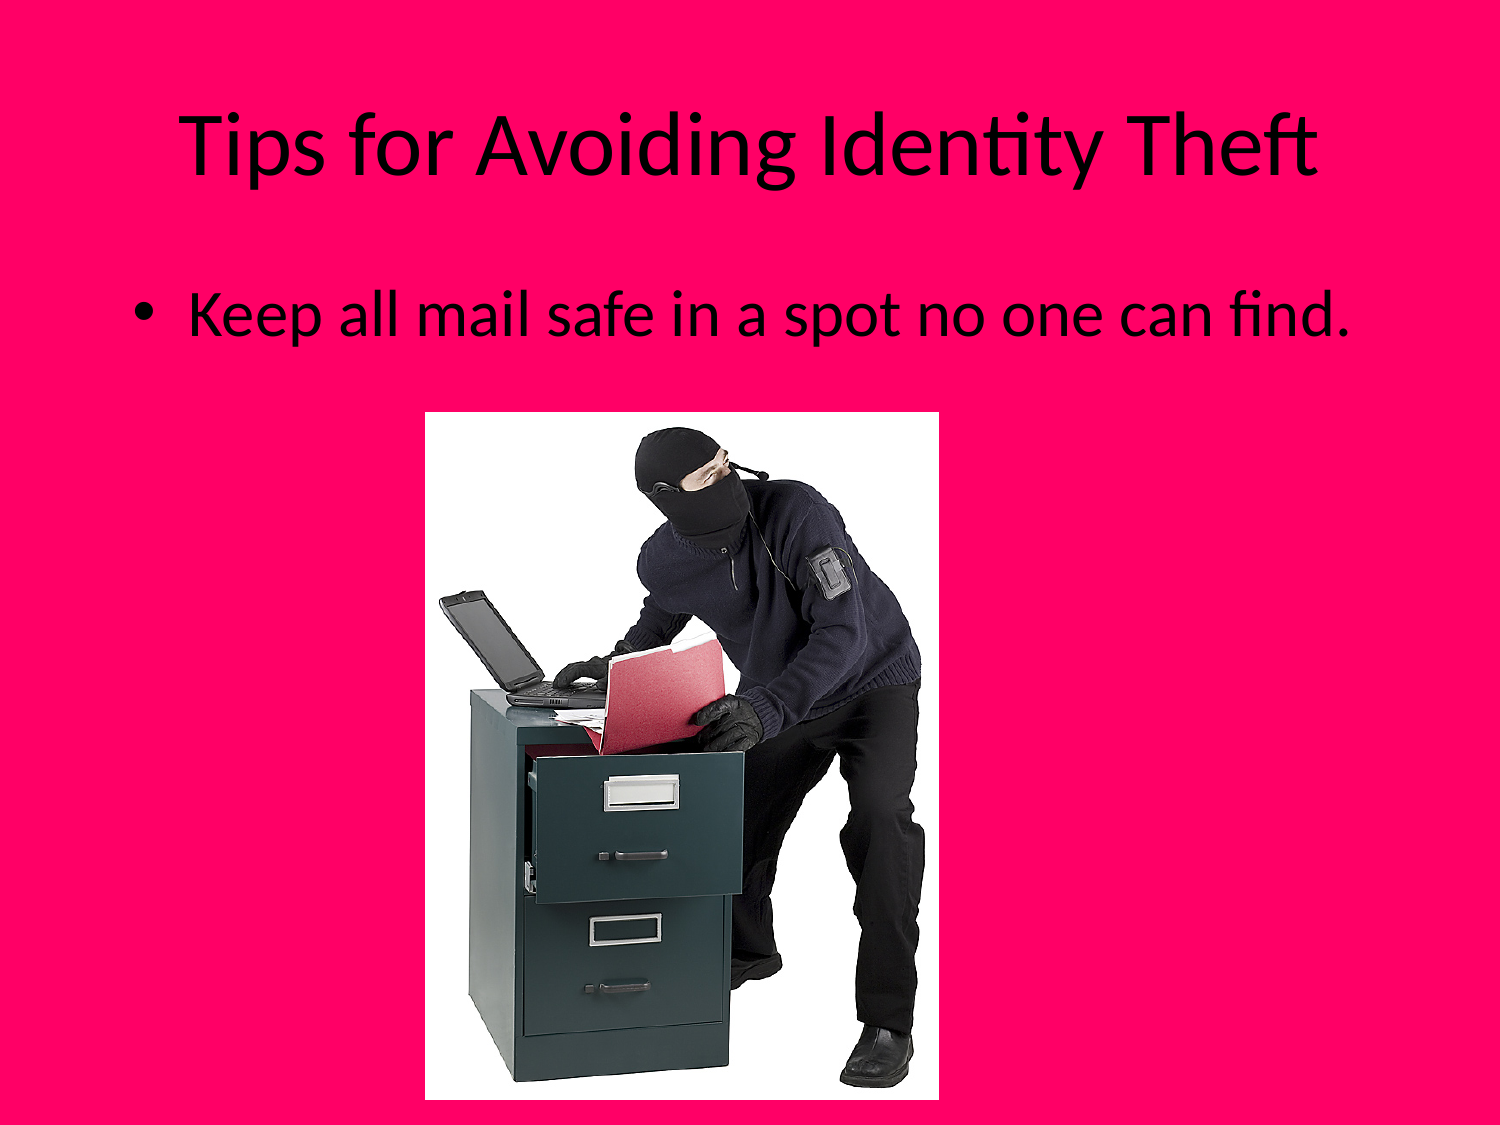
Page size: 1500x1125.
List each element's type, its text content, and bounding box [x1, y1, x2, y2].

picture [424, 412, 939, 1101]
title Tips for Avoiding Identity Theft [75, 45, 1425, 233]
list Keep all mail safe in a spot no one can find. [75, 262, 1425, 1005]
